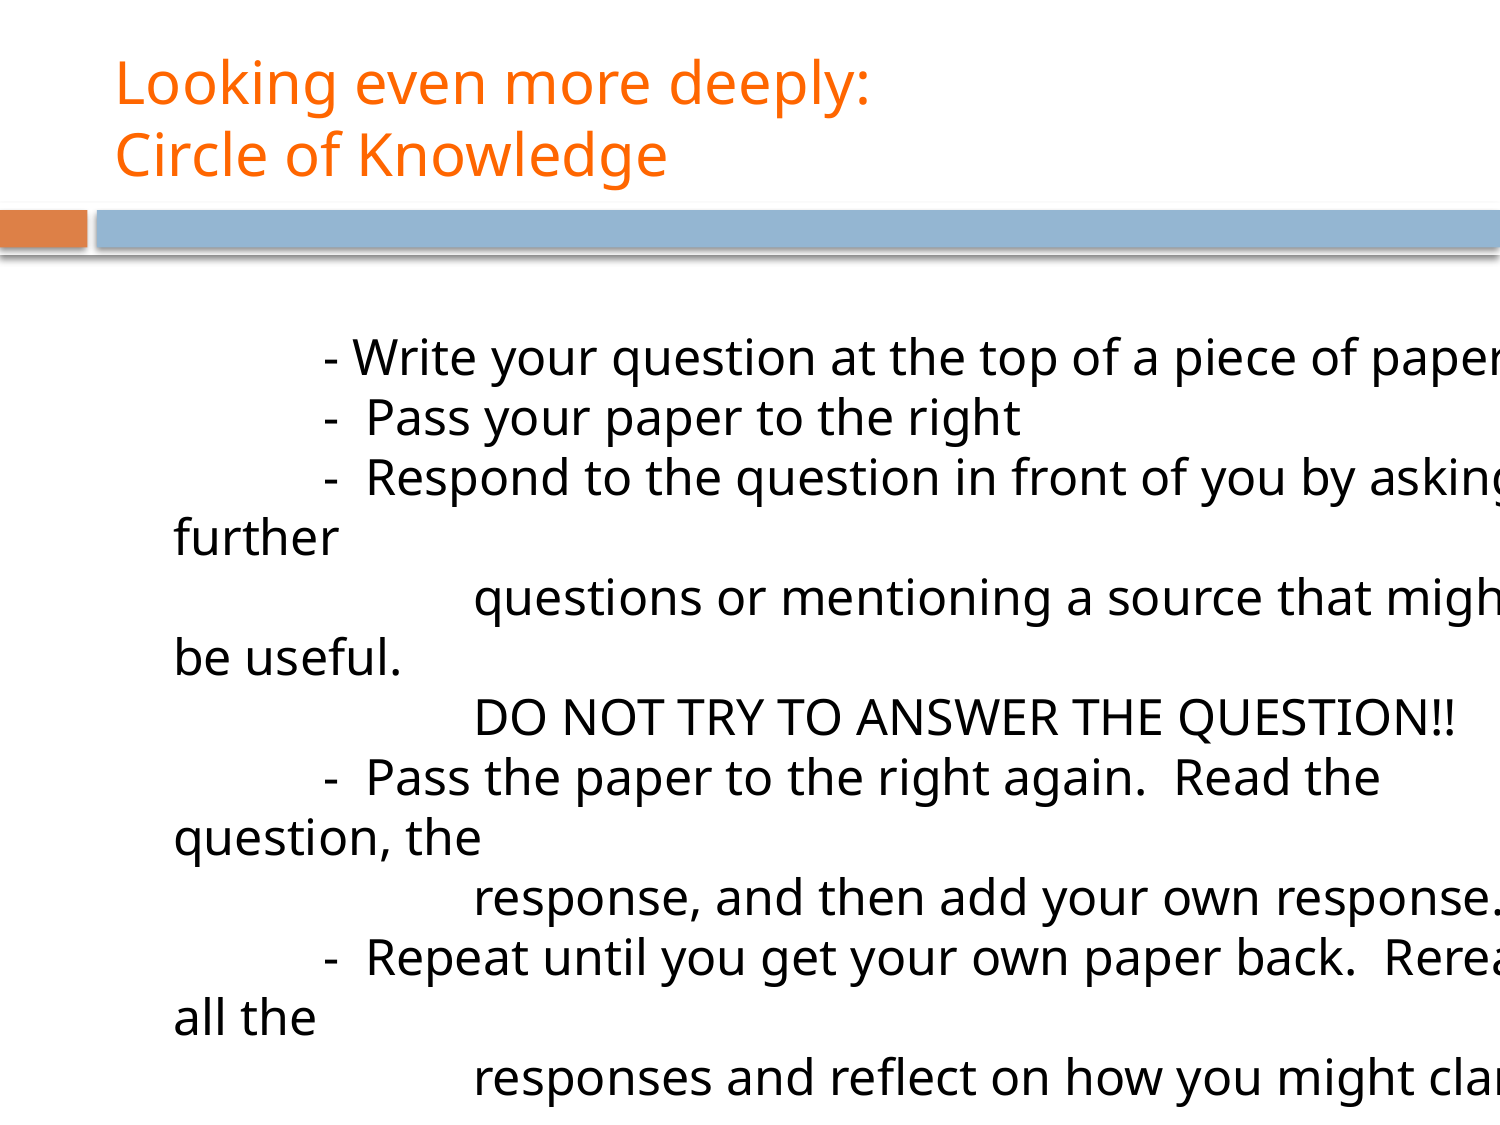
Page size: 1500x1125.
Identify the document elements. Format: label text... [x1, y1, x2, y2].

title Looking even more deeply: Circle of Knowledge [99, 37, 1438, 196]
text_box - Write your question at the top of a piece of paper - Pass your paper to the right - Respond to the question in front of you by asking further questions or mentioning a source that might be useful. DO NOT TRY TO ANSWER THE QUESTION!! - Pass the paper to the right again. Read the question, the response, and then add your own response. - Repeat until you get your own paper back. Reread all the responses and reflect on how you might clarify your question. - Write out your new question and clarifying subquestions [158, 258, 1500, 1125]
